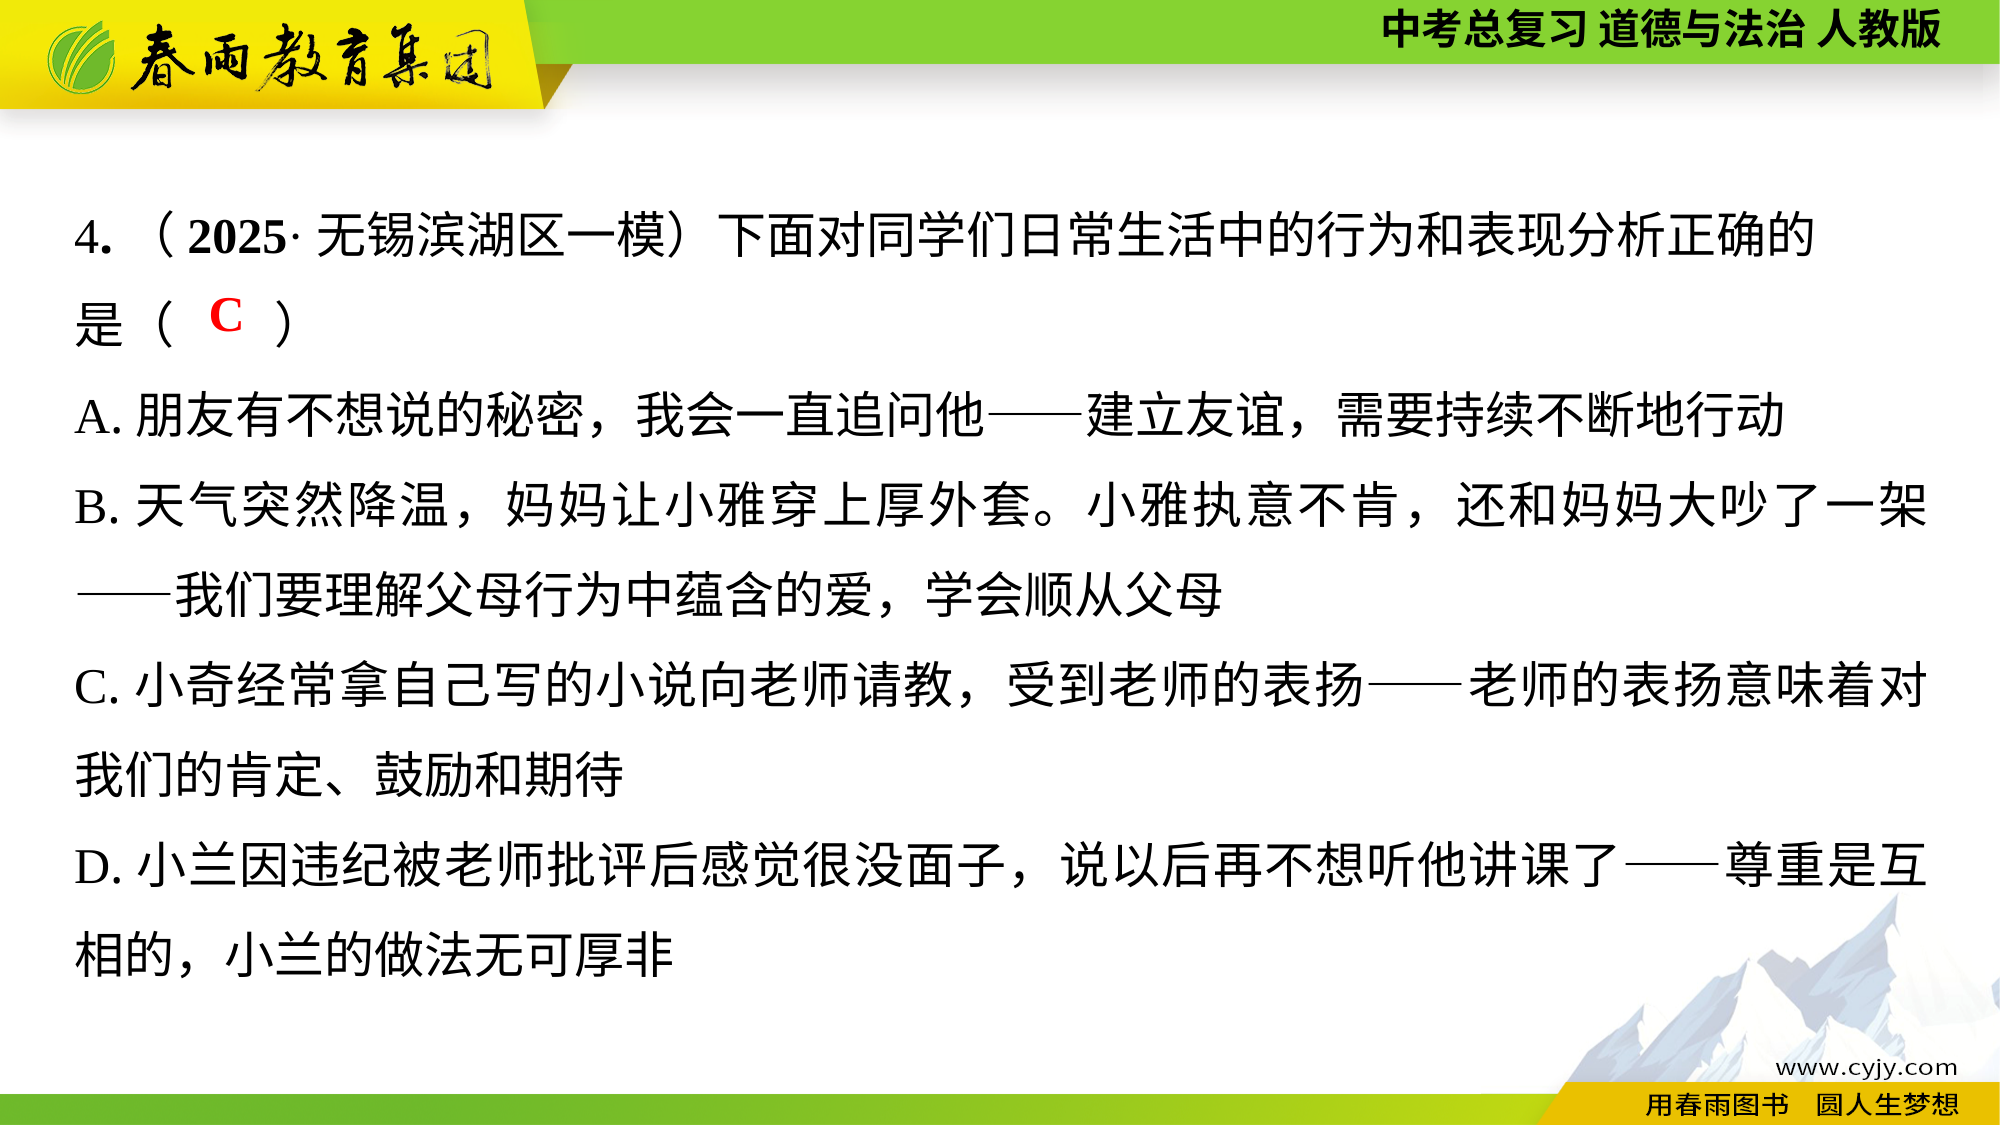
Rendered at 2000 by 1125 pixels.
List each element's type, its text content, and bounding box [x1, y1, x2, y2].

picture [0, 0, 2000, 1125]
list 4.（2025·无锡滨湖区一模）下面对同学们日常生活中的行为和表现分析正确的 是（ ） A.朋友有不想说的秘密，我会一直追问他——建立友谊，需要持续不断地行动 B.天气突然降温，妈妈让小雅穿上厚外套。小雅执意不肯，还和妈妈大吵了一架——我们要理解父母行为中蕴含的爱，学会顺从父母 C.小奇经常拿自己写的小说向老师请教，受到老师的表扬——老师的表扬意味着对我们的肯定、鼓励和期待 D.小兰因违纪被老师批评后感觉很没面子，说以后再不想听他讲课了——尊重是互相的，小兰的做法无可厚非 [59, 166, 1944, 988]
text_box C [193, 274, 260, 349]
